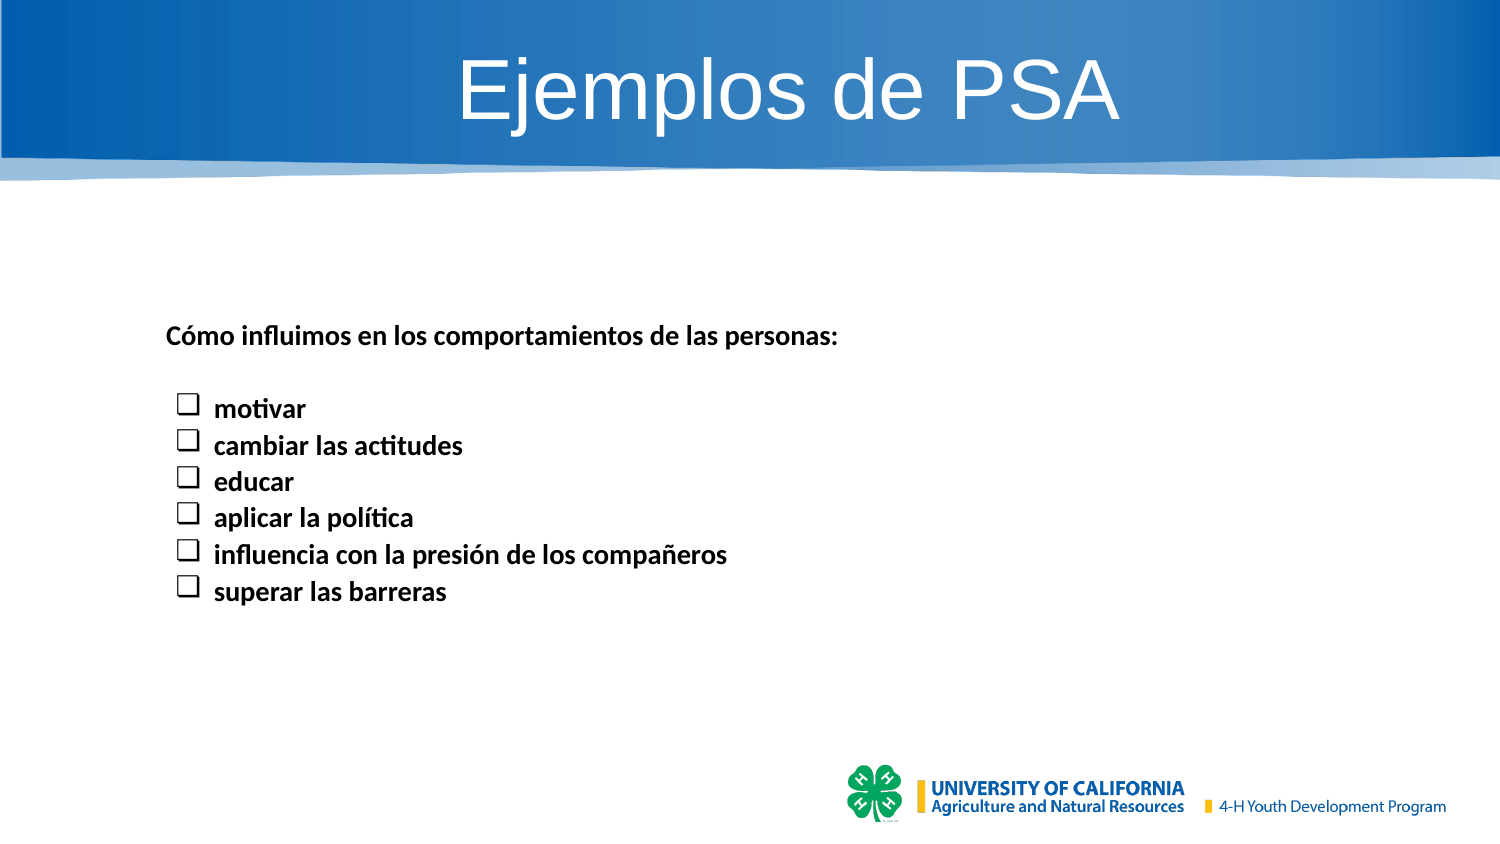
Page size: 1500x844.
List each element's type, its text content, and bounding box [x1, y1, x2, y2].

text_box Ejemplos de PSA [221, 19, 1357, 152]
picture [844, 760, 1451, 825]
title Cómo influimos en los comportamientos de las personas: motivar cambiar las actitudes educar aplicar la política influencia con la presión de los compañeros superar las barreras [60, 307, 1391, 614]
picture [0, 0, 1500, 197]
